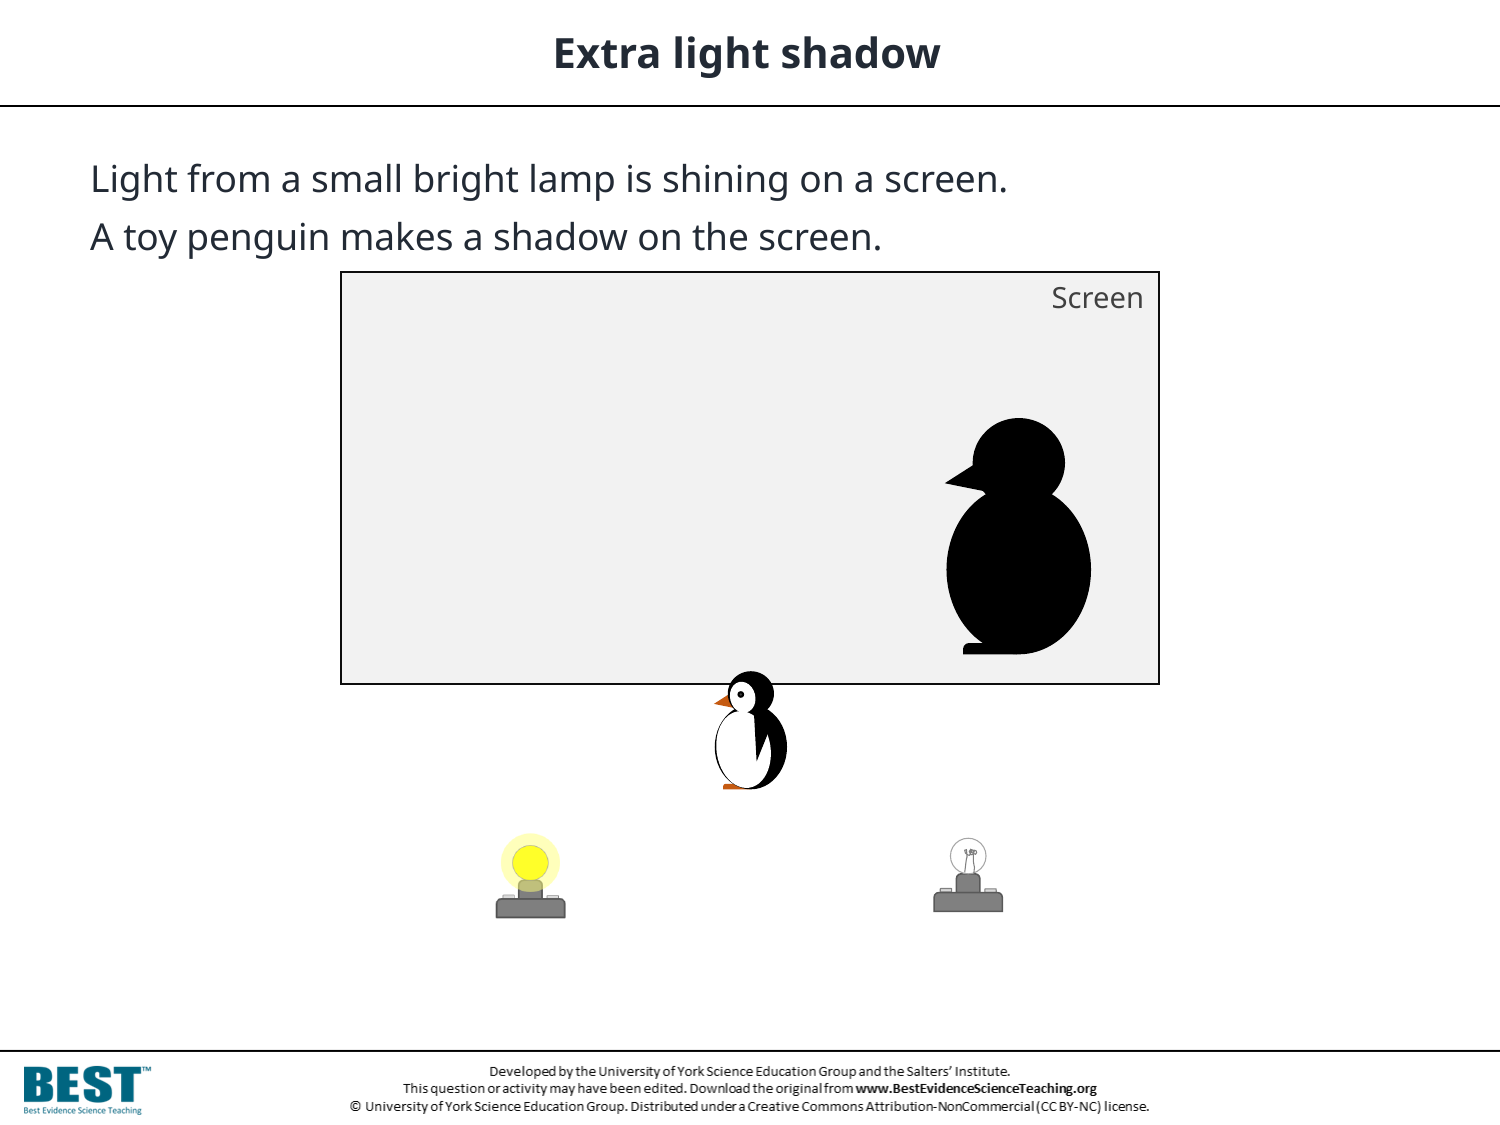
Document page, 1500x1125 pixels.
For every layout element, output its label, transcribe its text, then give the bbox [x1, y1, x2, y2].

text_box Extra light shadow [23, 4, 1471, 99]
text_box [340, 272, 1159, 923]
picture [0, 105, 1500, 1125]
